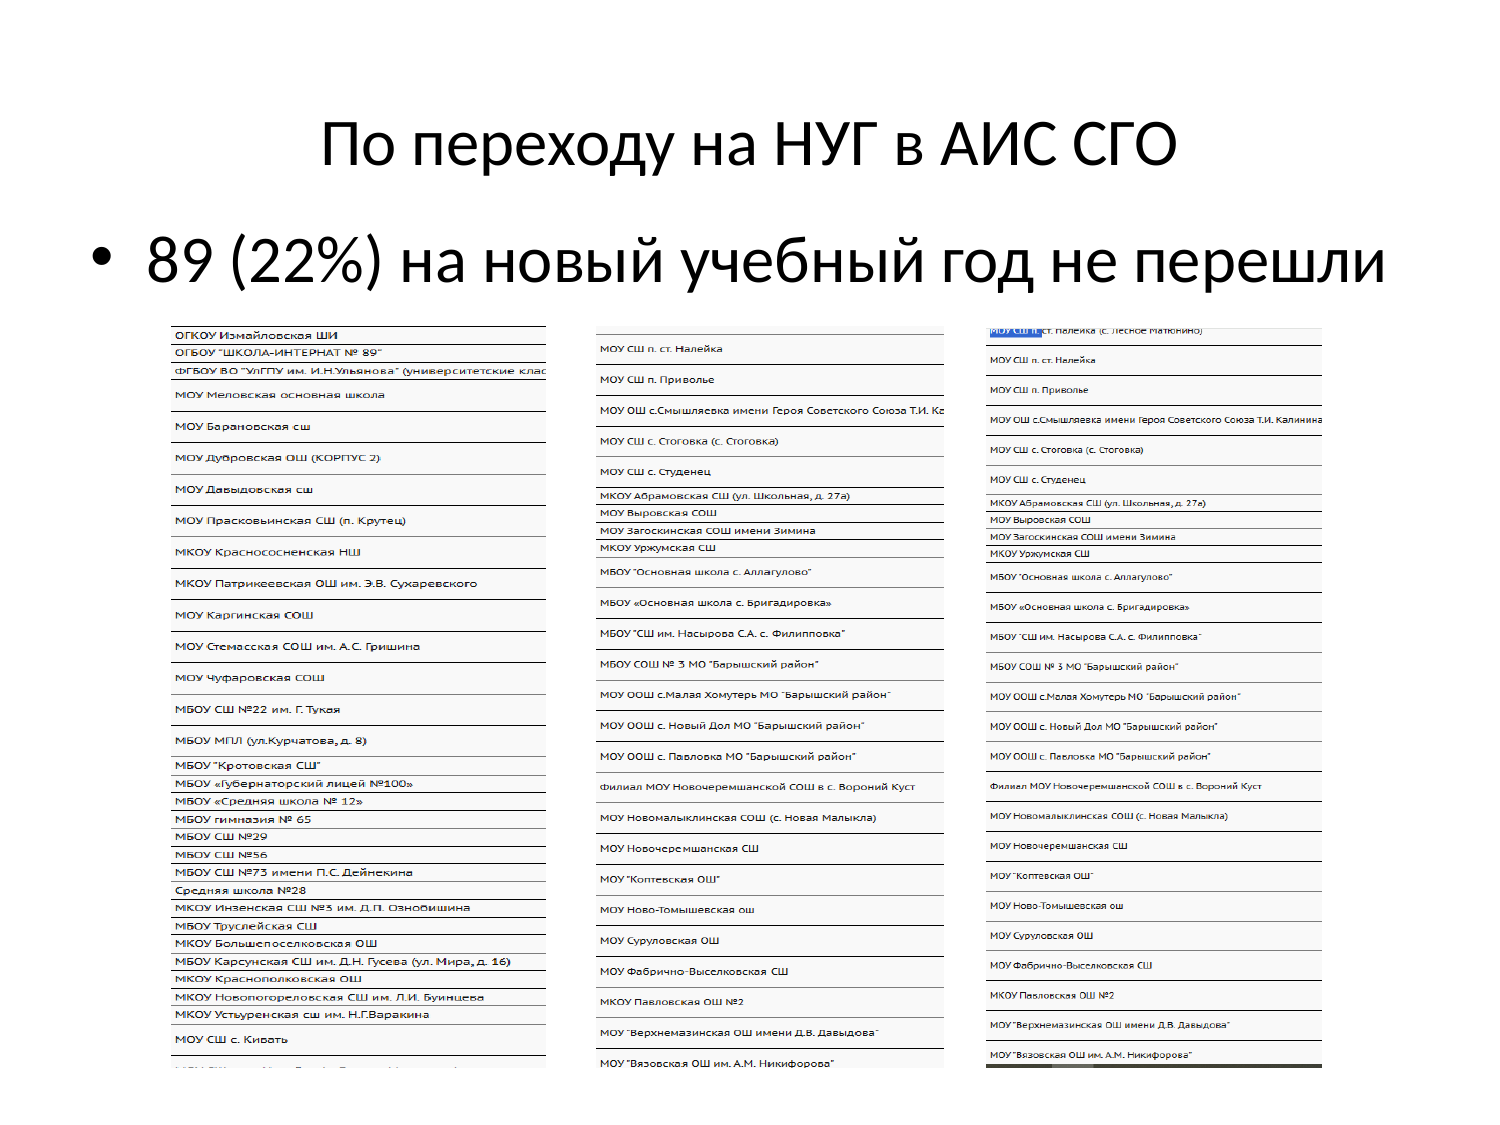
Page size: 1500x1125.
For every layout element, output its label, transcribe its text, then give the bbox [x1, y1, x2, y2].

list 89 (22%) на новый учебный год не перешли [75, 208, 1425, 1083]
picture [170, 325, 547, 1068]
picture [596, 325, 944, 1068]
picture [985, 325, 1322, 1068]
title По переходу на НУГ в АИС СГО [75, 45, 1425, 208]
